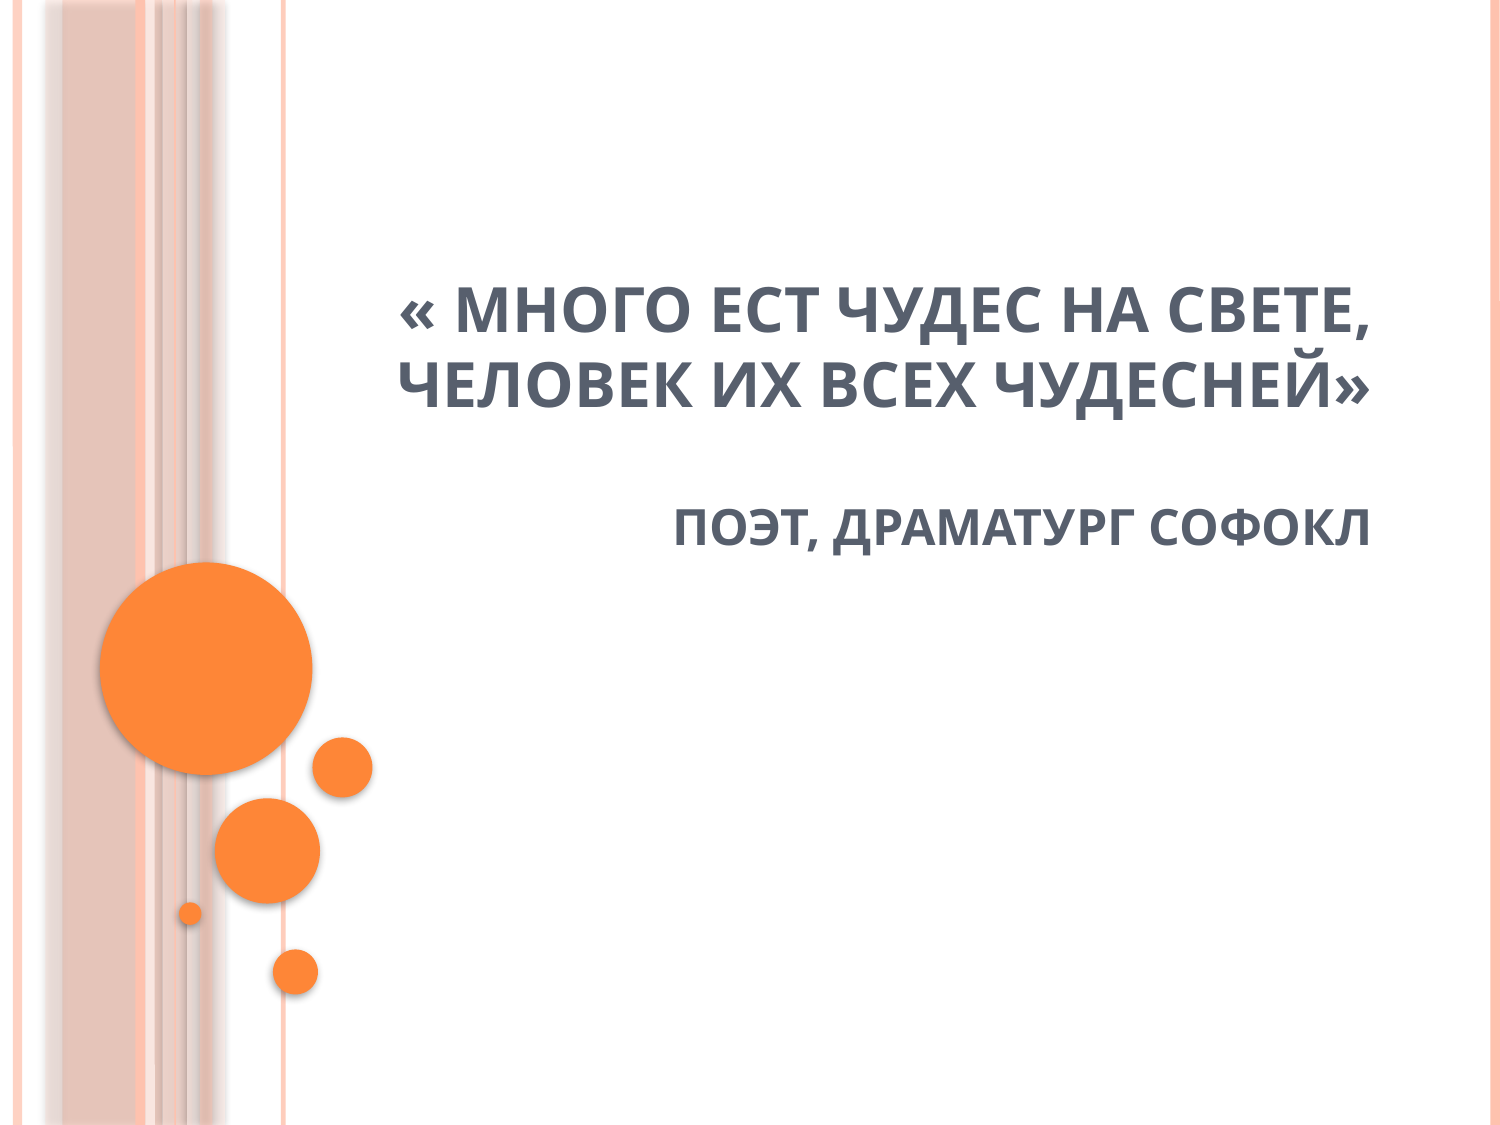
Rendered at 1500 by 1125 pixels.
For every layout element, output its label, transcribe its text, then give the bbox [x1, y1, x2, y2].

title « Много ест чудес на свете, Человек их всех чудесней» Поэт, драматург Софокл [375, 160, 1388, 563]
